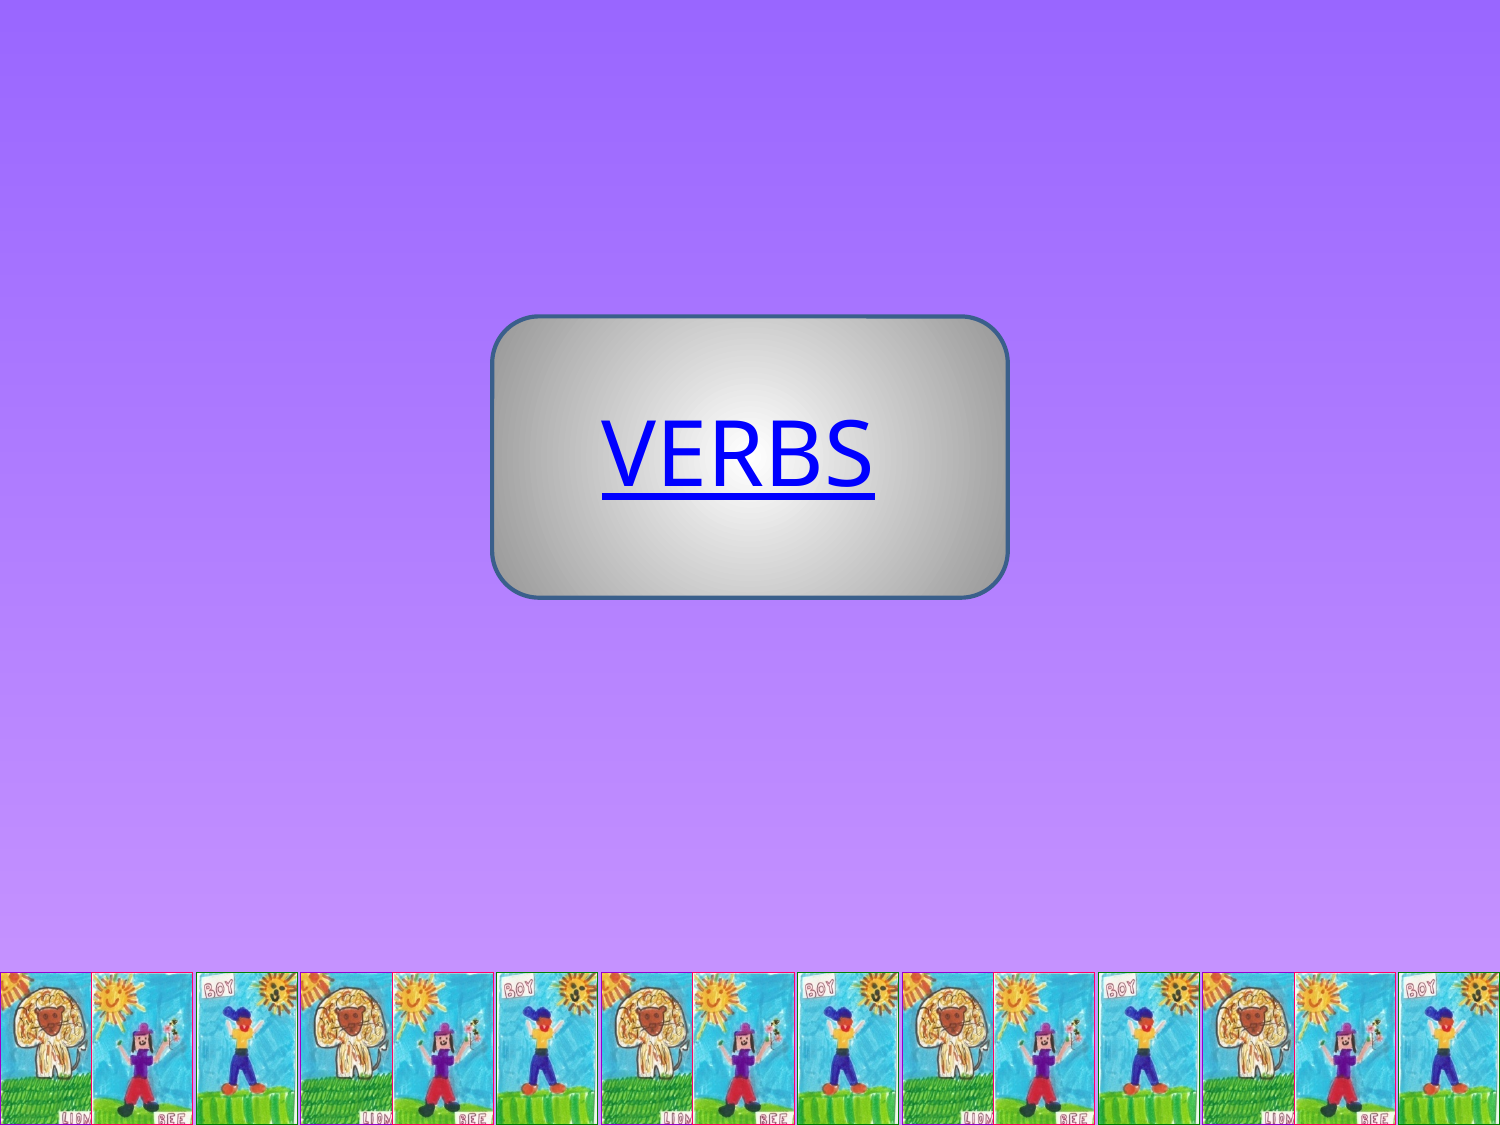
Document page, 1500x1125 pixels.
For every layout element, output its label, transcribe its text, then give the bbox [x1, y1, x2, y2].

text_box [601, 972, 899, 1125]
title VERBS [339, 269, 1137, 645]
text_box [0, 972, 298, 1125]
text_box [1202, 972, 1500, 1125]
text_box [901, 972, 1200, 1125]
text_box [300, 972, 598, 1125]
